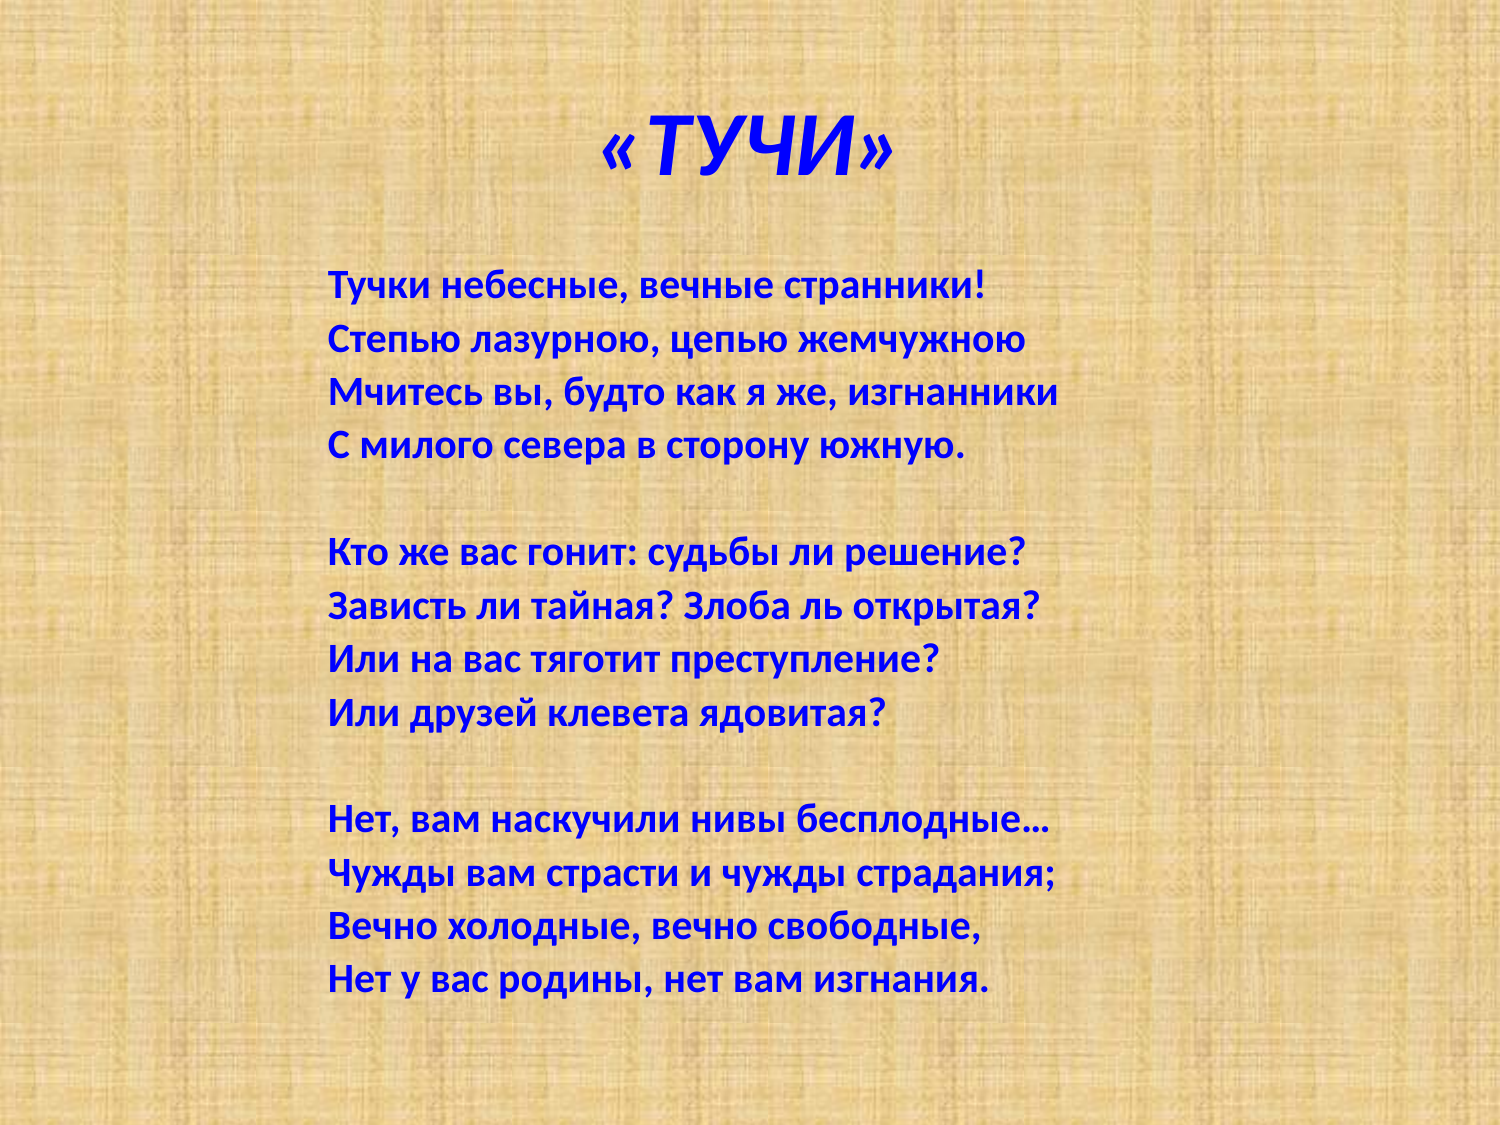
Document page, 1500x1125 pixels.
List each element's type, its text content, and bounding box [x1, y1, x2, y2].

title «ТУЧИ» [75, 45, 1425, 233]
list Тучки небесные, вечные странники! Степью лазурною, цепью жемчужною Мчитесь вы, будто как я же, изгнанники С милого севера в сторону южную. Кто же вас гонит: судьбы ли решение? Зависть ли тайная? Злоба ль открытая? Или на вас тяготит преступление? Или друзей клевета ядовитая? Нет, вам наскучили нивы бесплодные… Чужды вам страсти и чужды страдания; Вечно холодные, вечно свободные, Нет у вас родины, нет вам изгнания. [312, 255, 1140, 1010]
picture [0, 0, 1500, 1125]
